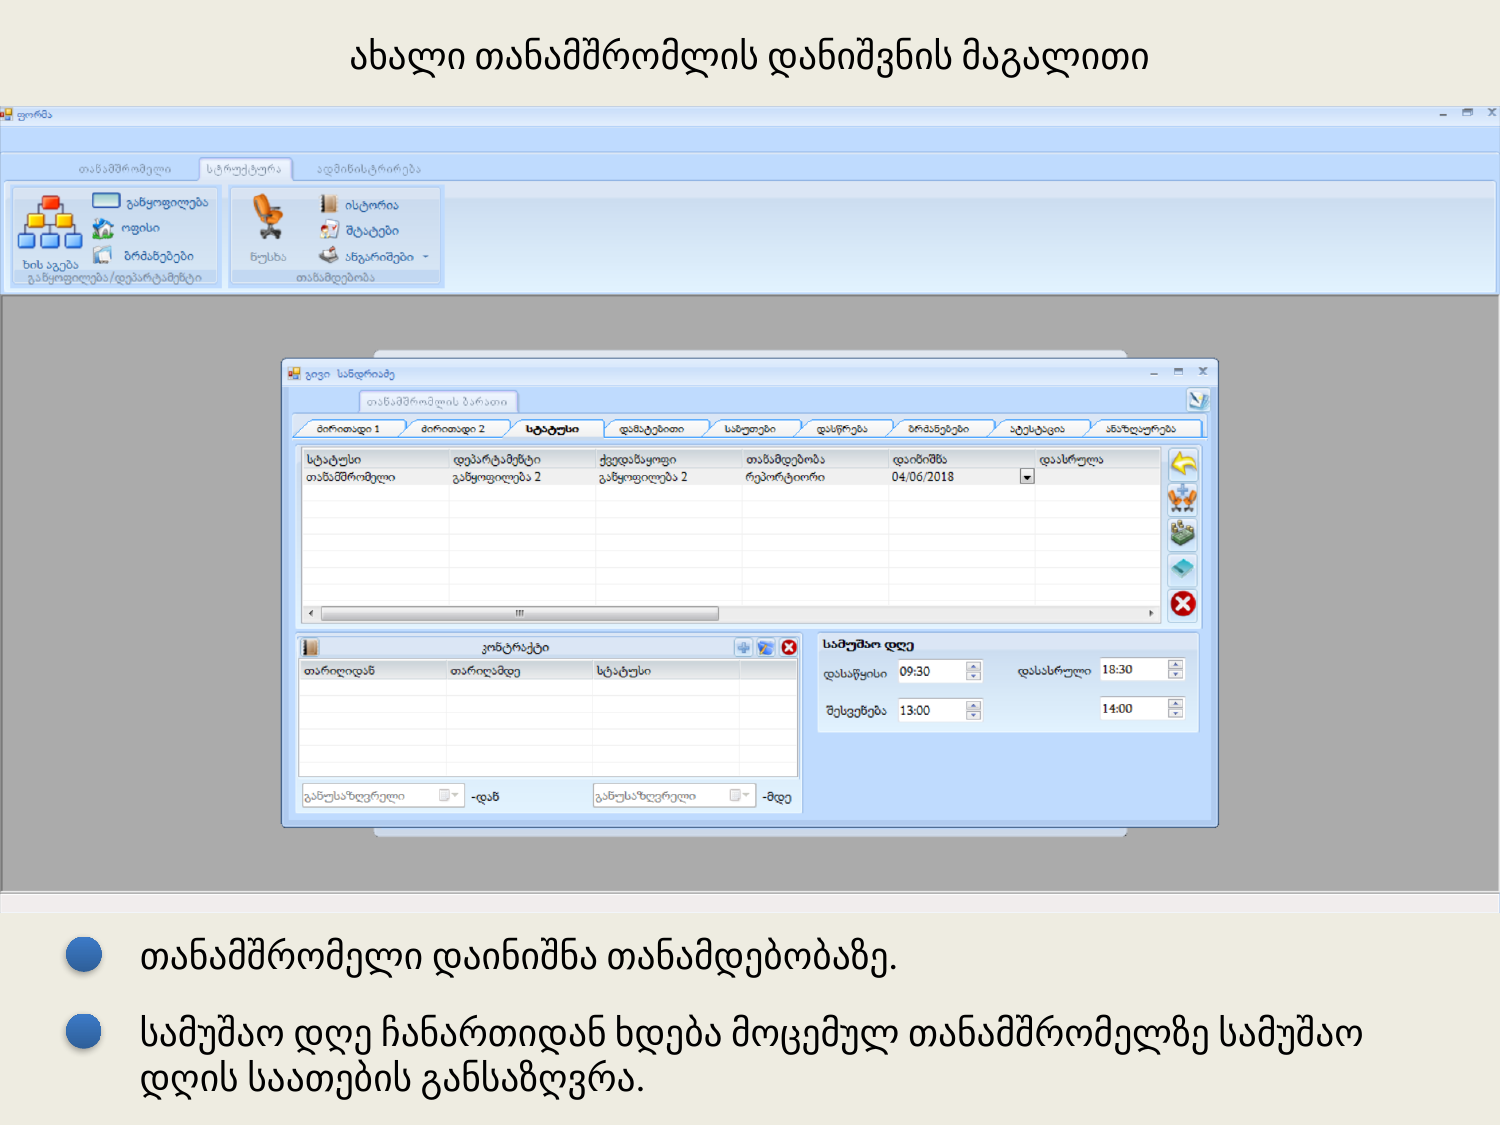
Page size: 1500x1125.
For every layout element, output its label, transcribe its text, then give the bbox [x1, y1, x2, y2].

text_box [66, 1013, 102, 1049]
text_box სამუშაო დღე ჩანართიდან ხდება მოცემულ თანამშრომელზე სამუშაო დღის საათების განსაზღვრა. [124, 1001, 1461, 1107]
text_box [66, 936, 102, 972]
text_box თანამშრომელი დაინიშნა თანამდებობაზე. [124, 924, 1461, 985]
text_box ახალი თანამშრომლის დანიშვნის მაგალითი [81, 24, 1418, 85]
picture [0, 105, 1500, 913]
